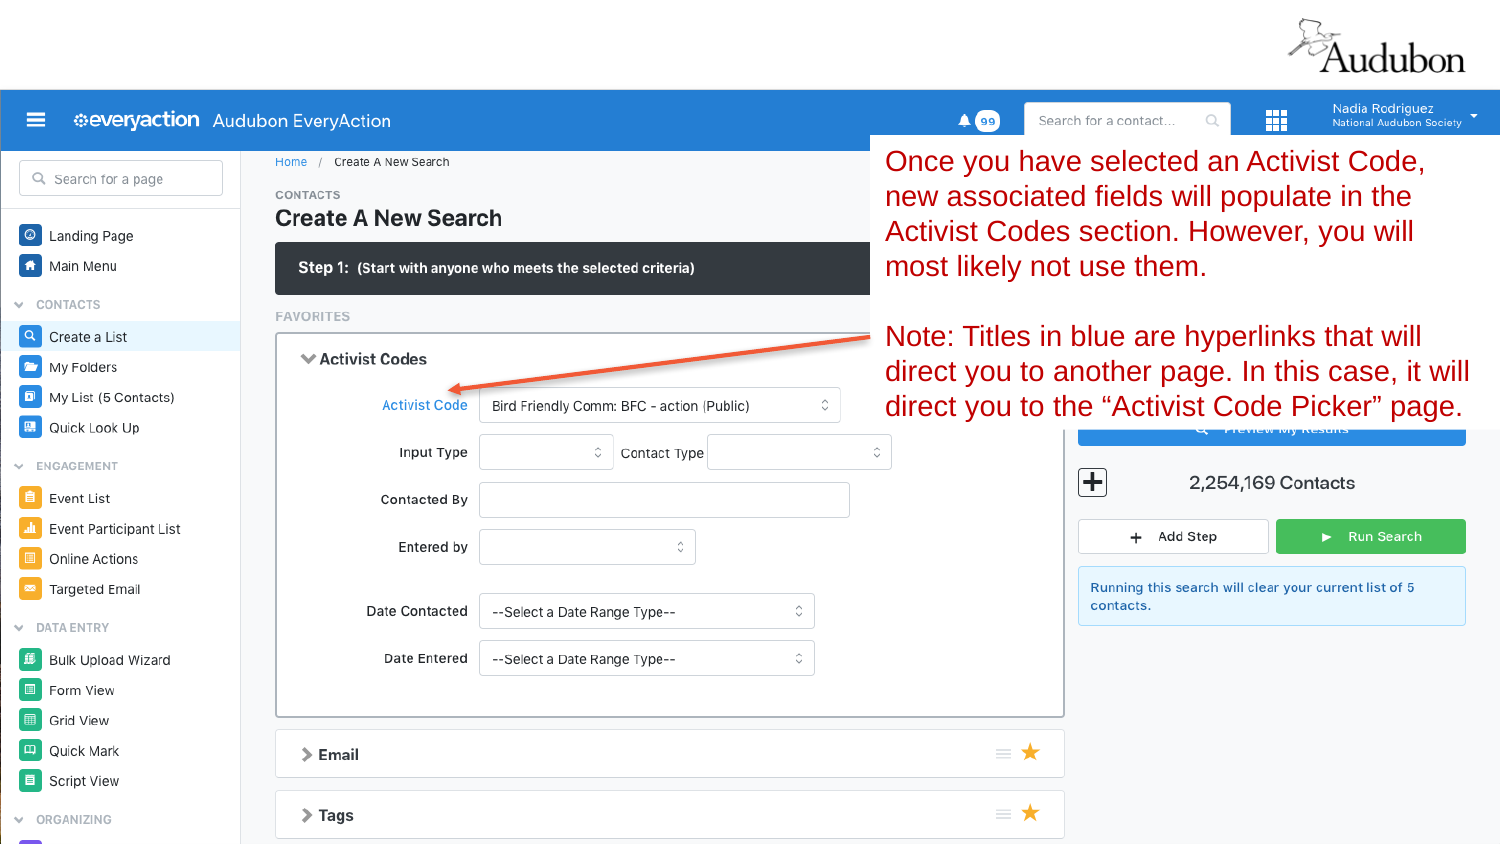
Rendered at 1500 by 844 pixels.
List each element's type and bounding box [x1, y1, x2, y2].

picture [0, 90, 1500, 844]
picture [1287, 18, 1466, 73]
text_box [447, 336, 871, 391]
